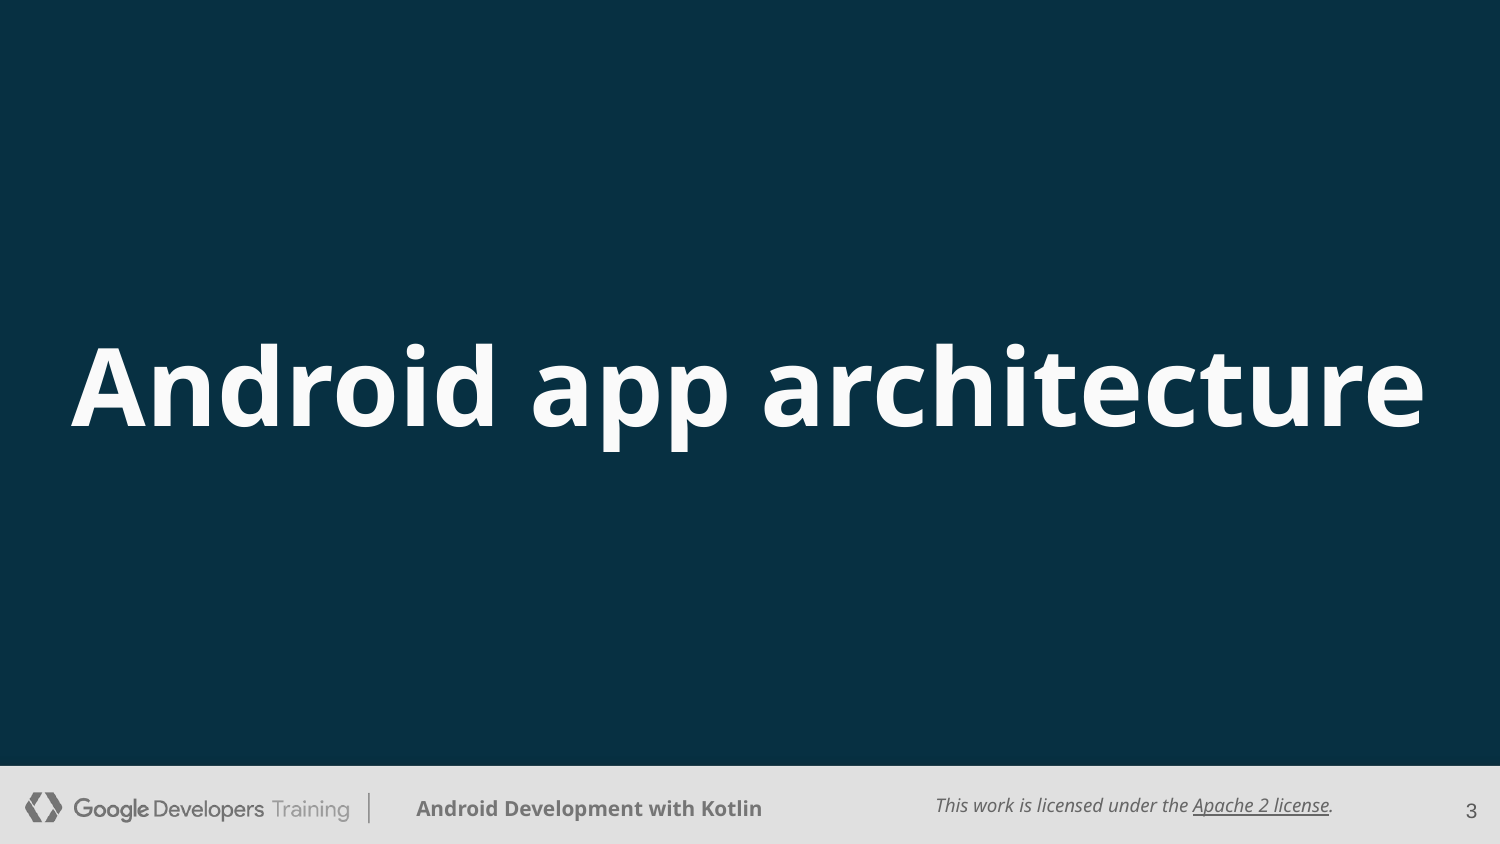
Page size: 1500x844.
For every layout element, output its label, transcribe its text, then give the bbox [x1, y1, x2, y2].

slide_number ‹#› [1402, 777, 1493, 842]
picture [0, 0, 1500, 844]
text_box Android app architecture [51, 0, 1449, 766]
